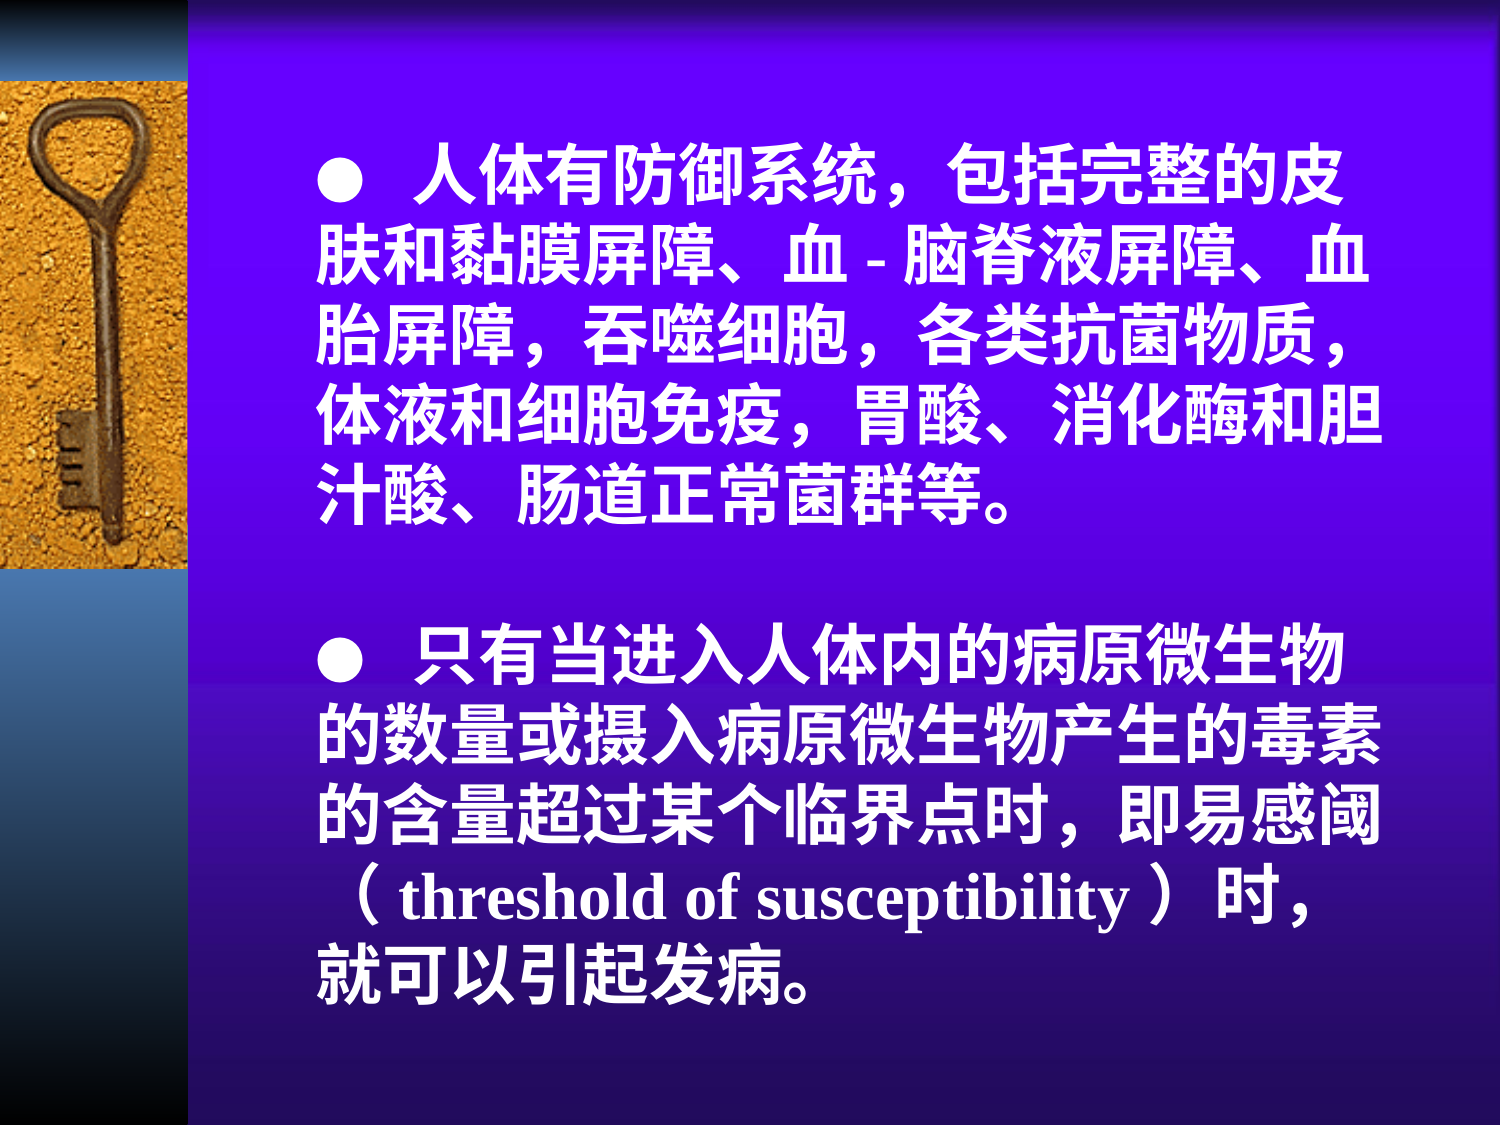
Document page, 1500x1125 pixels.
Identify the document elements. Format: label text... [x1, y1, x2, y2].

text_box ● 人体有防御系统，包括完整的皮肤和黏膜屏障、血-脑脊液屏障、血胎屏障，吞噬细胞，各类抗菌物质，体液和细胞免疫，胃酸、消化酶和胆汁酸、肠道正常菌群等。 ● 只有当进入人体内的病原微生物的数量或摄入病原微生物产生的毒素的含量超过某个临界点时，即易感阈（threshold of susceptibility）时，就可以引起发病。 [301, 125, 1412, 1020]
picture [0, 0, 1500, 1125]
